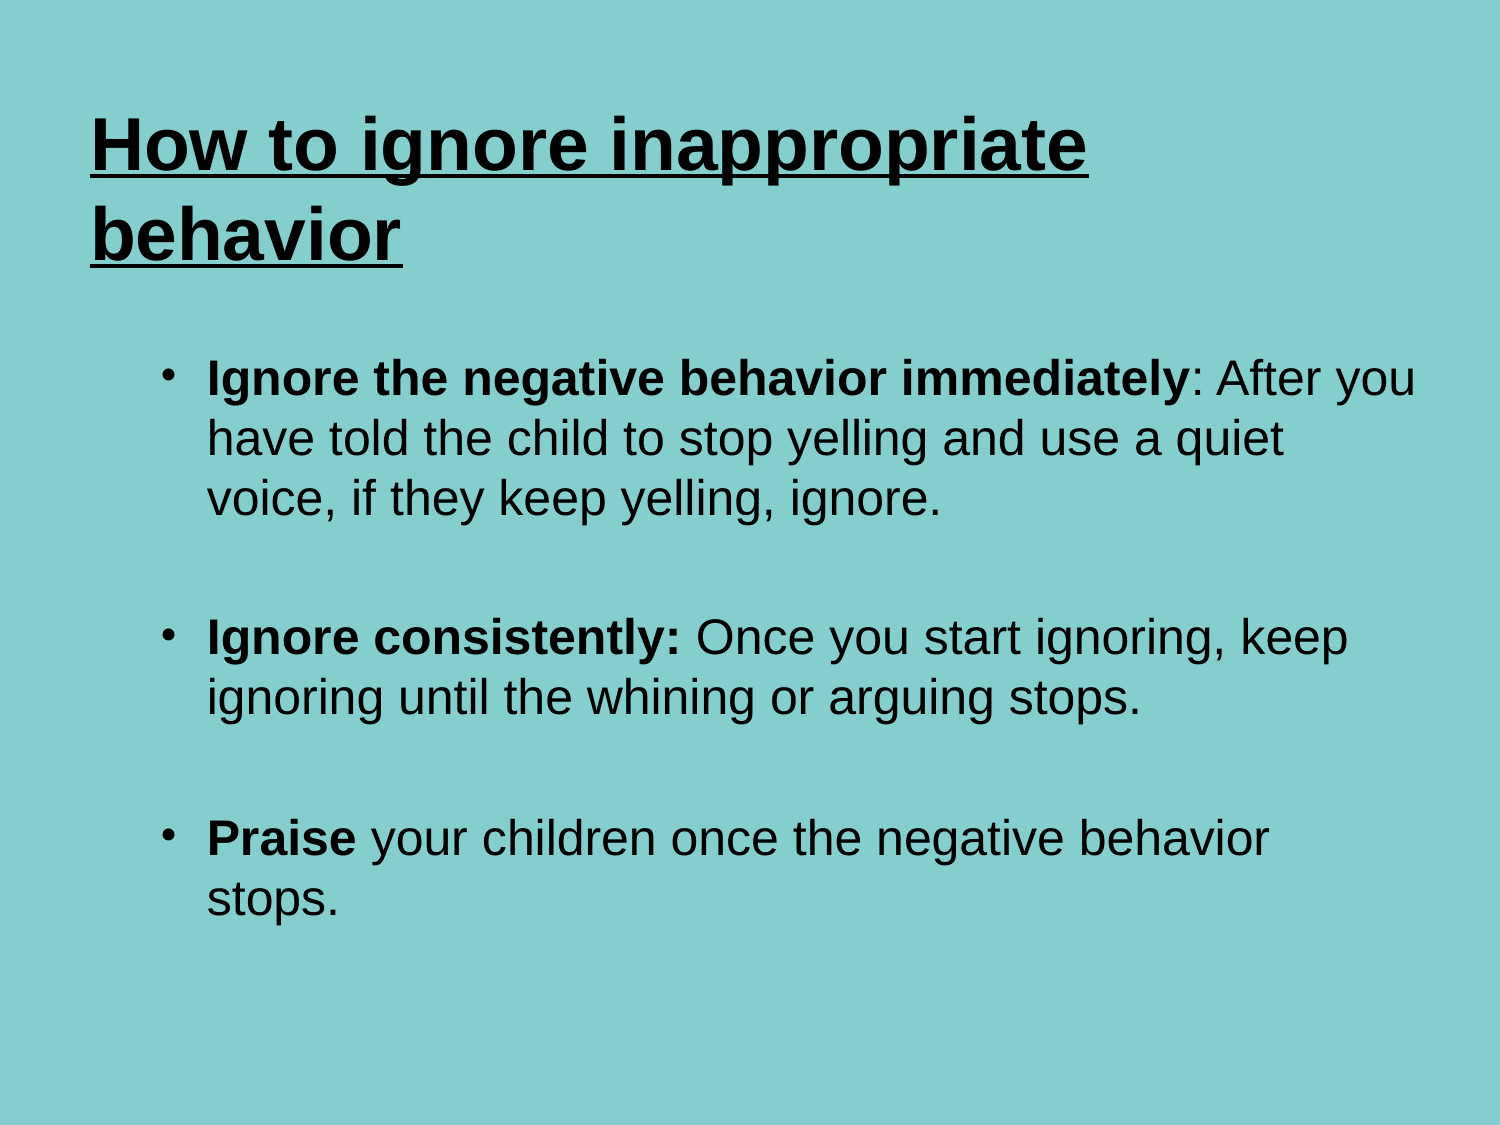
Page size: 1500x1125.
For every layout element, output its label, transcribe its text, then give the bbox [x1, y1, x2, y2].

list Ignore the negative behavior immediately: After you have told the child to stop yelling and use a quiet voice, if they keep yelling, ignore. Ignore consistently: Once you start ignoring, keep ignoring until the whining or arguing stops. Praise your children once the negative behavior stops. [69, 337, 1433, 963]
title How to ignore inappropriate behavior [75, 87, 1438, 288]
